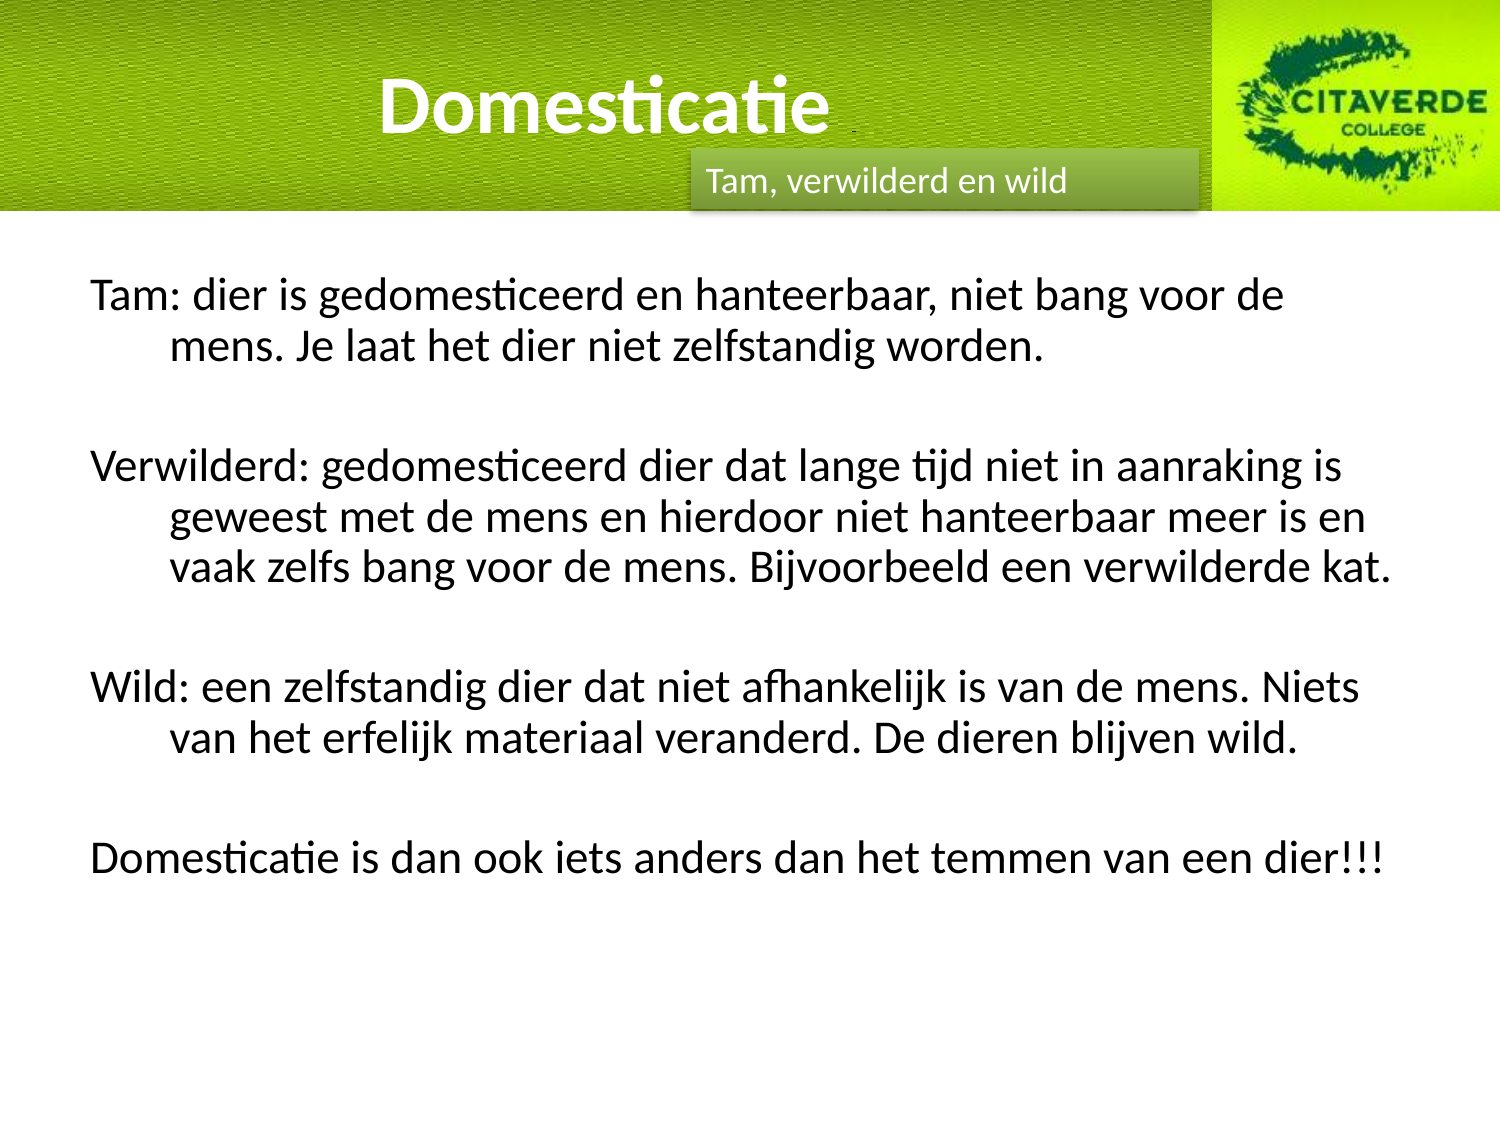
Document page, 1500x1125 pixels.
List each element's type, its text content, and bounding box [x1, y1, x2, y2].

list Tam: dier is gedomesticeerd en hanteerbaar, niet bang voor de mens. Je laat het dier niet zelfstandig worden. Verwilderd: gedomesticeerd dier dat lange tijd niet in aanraking is geweest met de mens en hierdoor niet hanteerbaar meer is en vaak zelfs bang voor de mens. Bijvoorbeeld een verwilderde kat. Wild: een zelfstandig dier dat niet afhankelijk is van de mens. Niets van het erfelijk materiaal veranderd. De dieren blijven wild. Domesticatie is dan ook iets anders dan het temmen van een dier!!! [74, 262, 1426, 1006]
picture [0, 0, 1500, 212]
